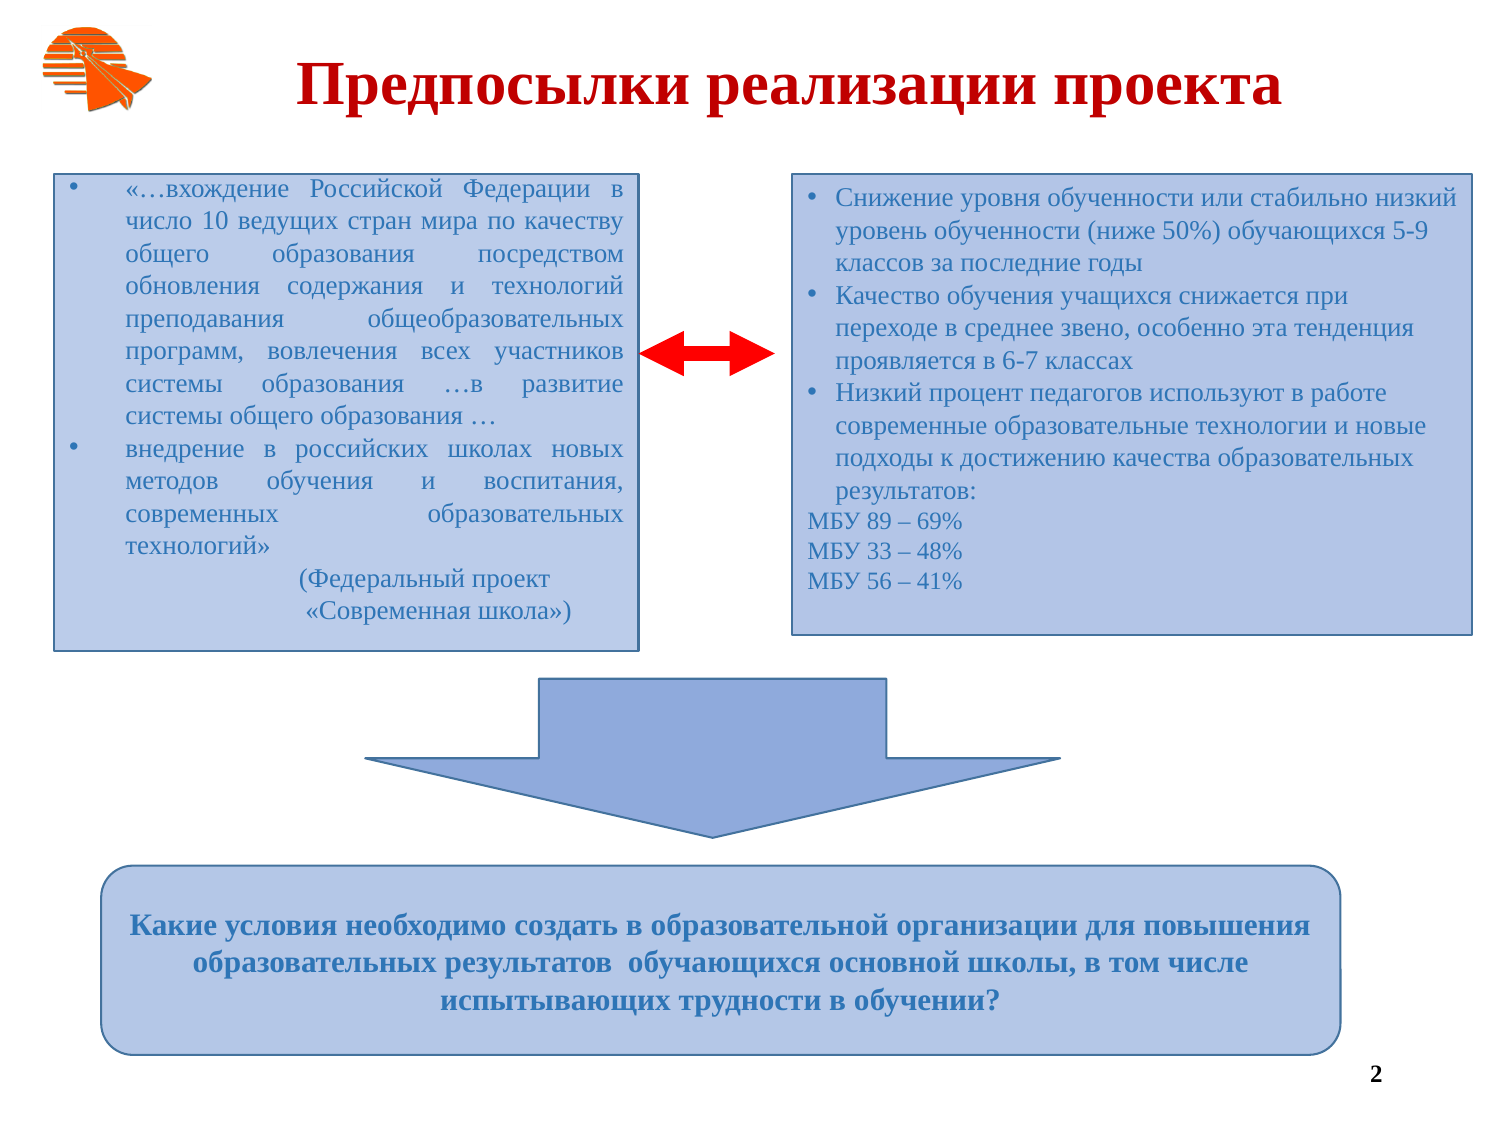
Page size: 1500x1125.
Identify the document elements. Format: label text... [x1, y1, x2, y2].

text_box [54, 174, 1473, 1055]
slide_number 2 [1060, 1055, 1398, 1103]
picture [41, 25, 152, 114]
title Предпосылки реализации проекта [29, 42, 1482, 126]
